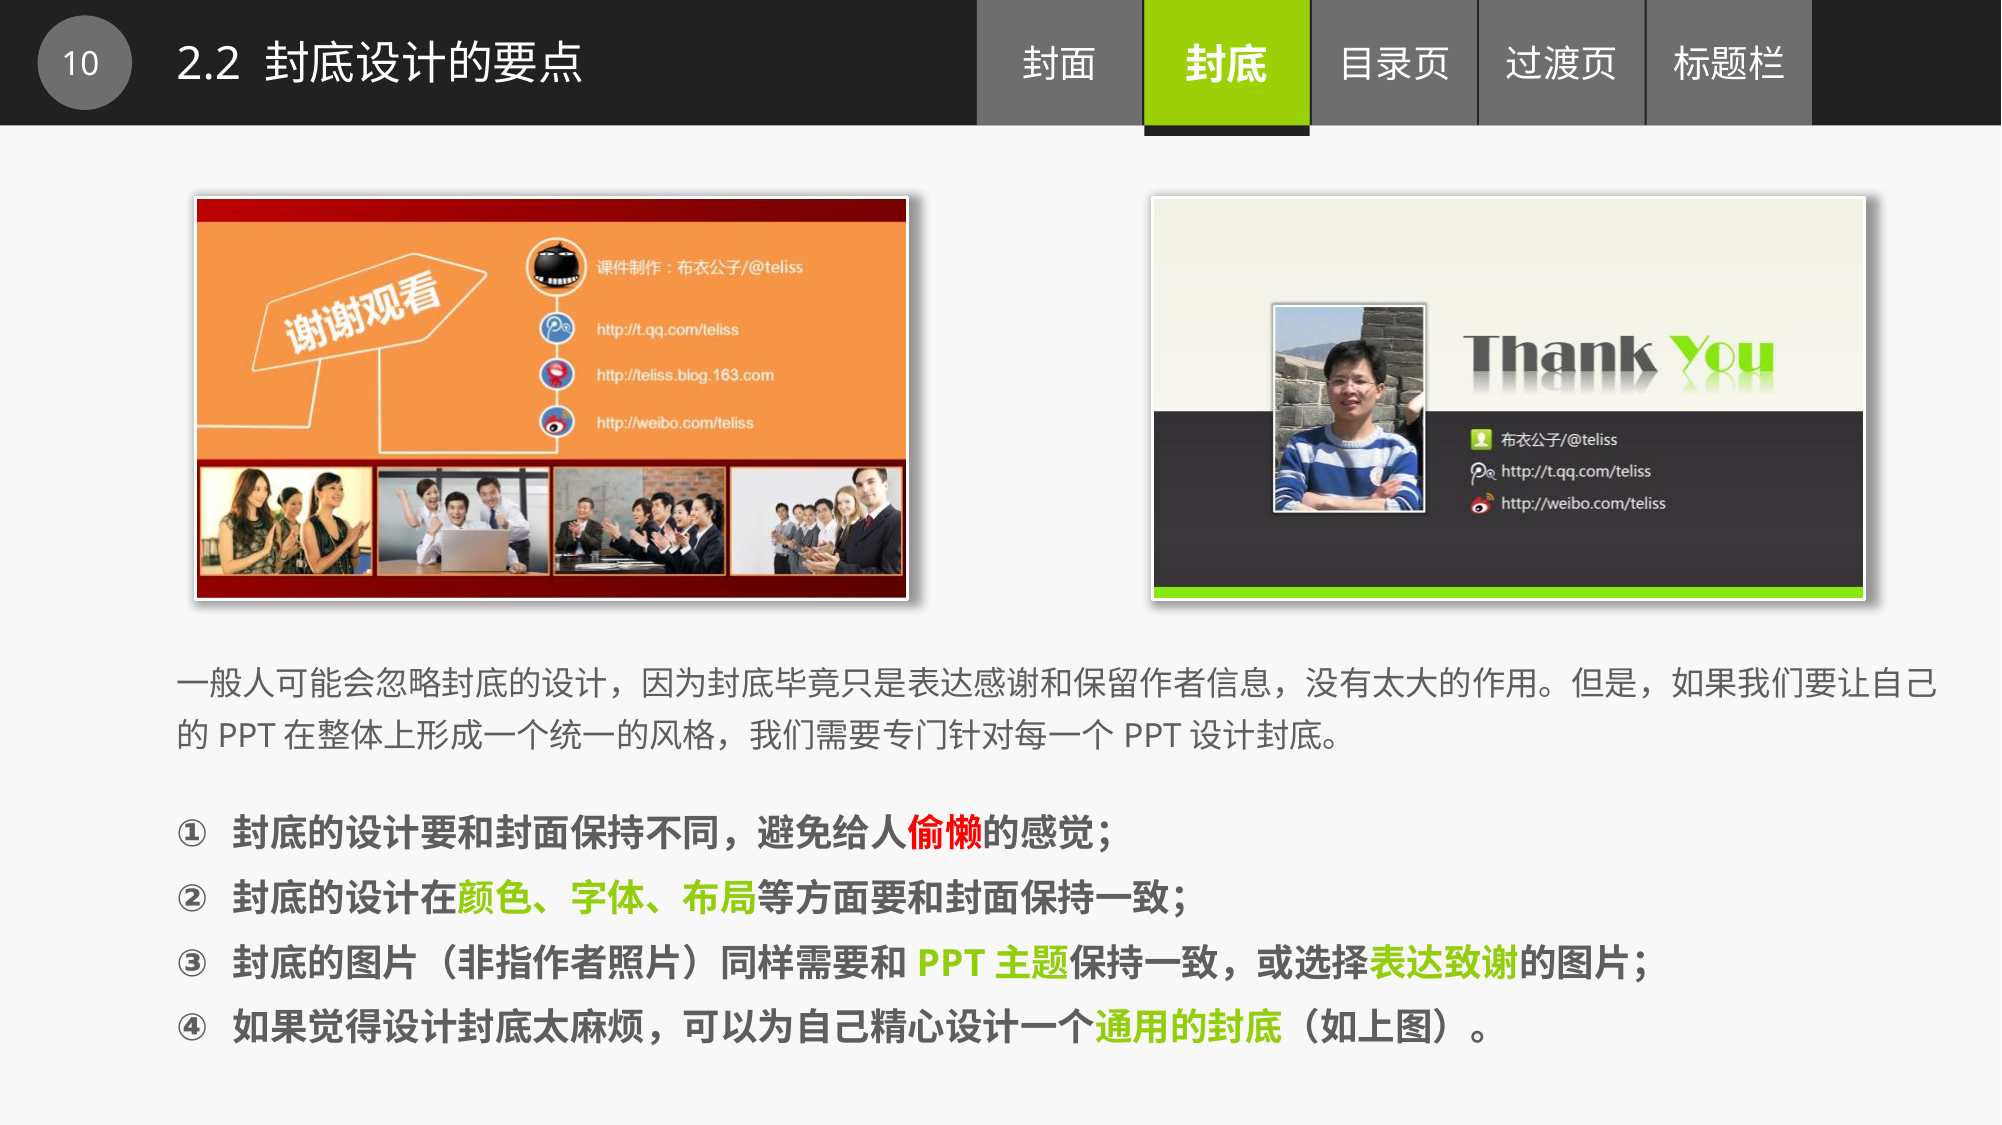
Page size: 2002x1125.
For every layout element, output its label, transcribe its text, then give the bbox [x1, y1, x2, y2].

picture [197, 198, 907, 599]
text_box 封底的设计要和封面保持不同，避免给人偷懒的感觉； 封底的设计在颜色、字体、布局等方面要和封面保持一致； 封底的图片（非指作者照片）同样需要和PPT主题保持一致，或选择表达致谢的图片； 如果觉得设计封底太麻烦，可以为自己精心设计一个通用的封底（如上图）。 [161, 788, 1964, 1056]
picture [1153, 198, 1863, 599]
text_box 一般人可能会忽略封底的设计，因为封底毕竟只是表达感谢和保留作者信息，没有太大的作用。但是，如果我们要让自己的PPT在整体上形成一个统一的风格，我们需要专门针对每一个PPT设计封底。 [161, 643, 1964, 762]
text_box 2.2 封底设计的要点 [161, 25, 977, 96]
